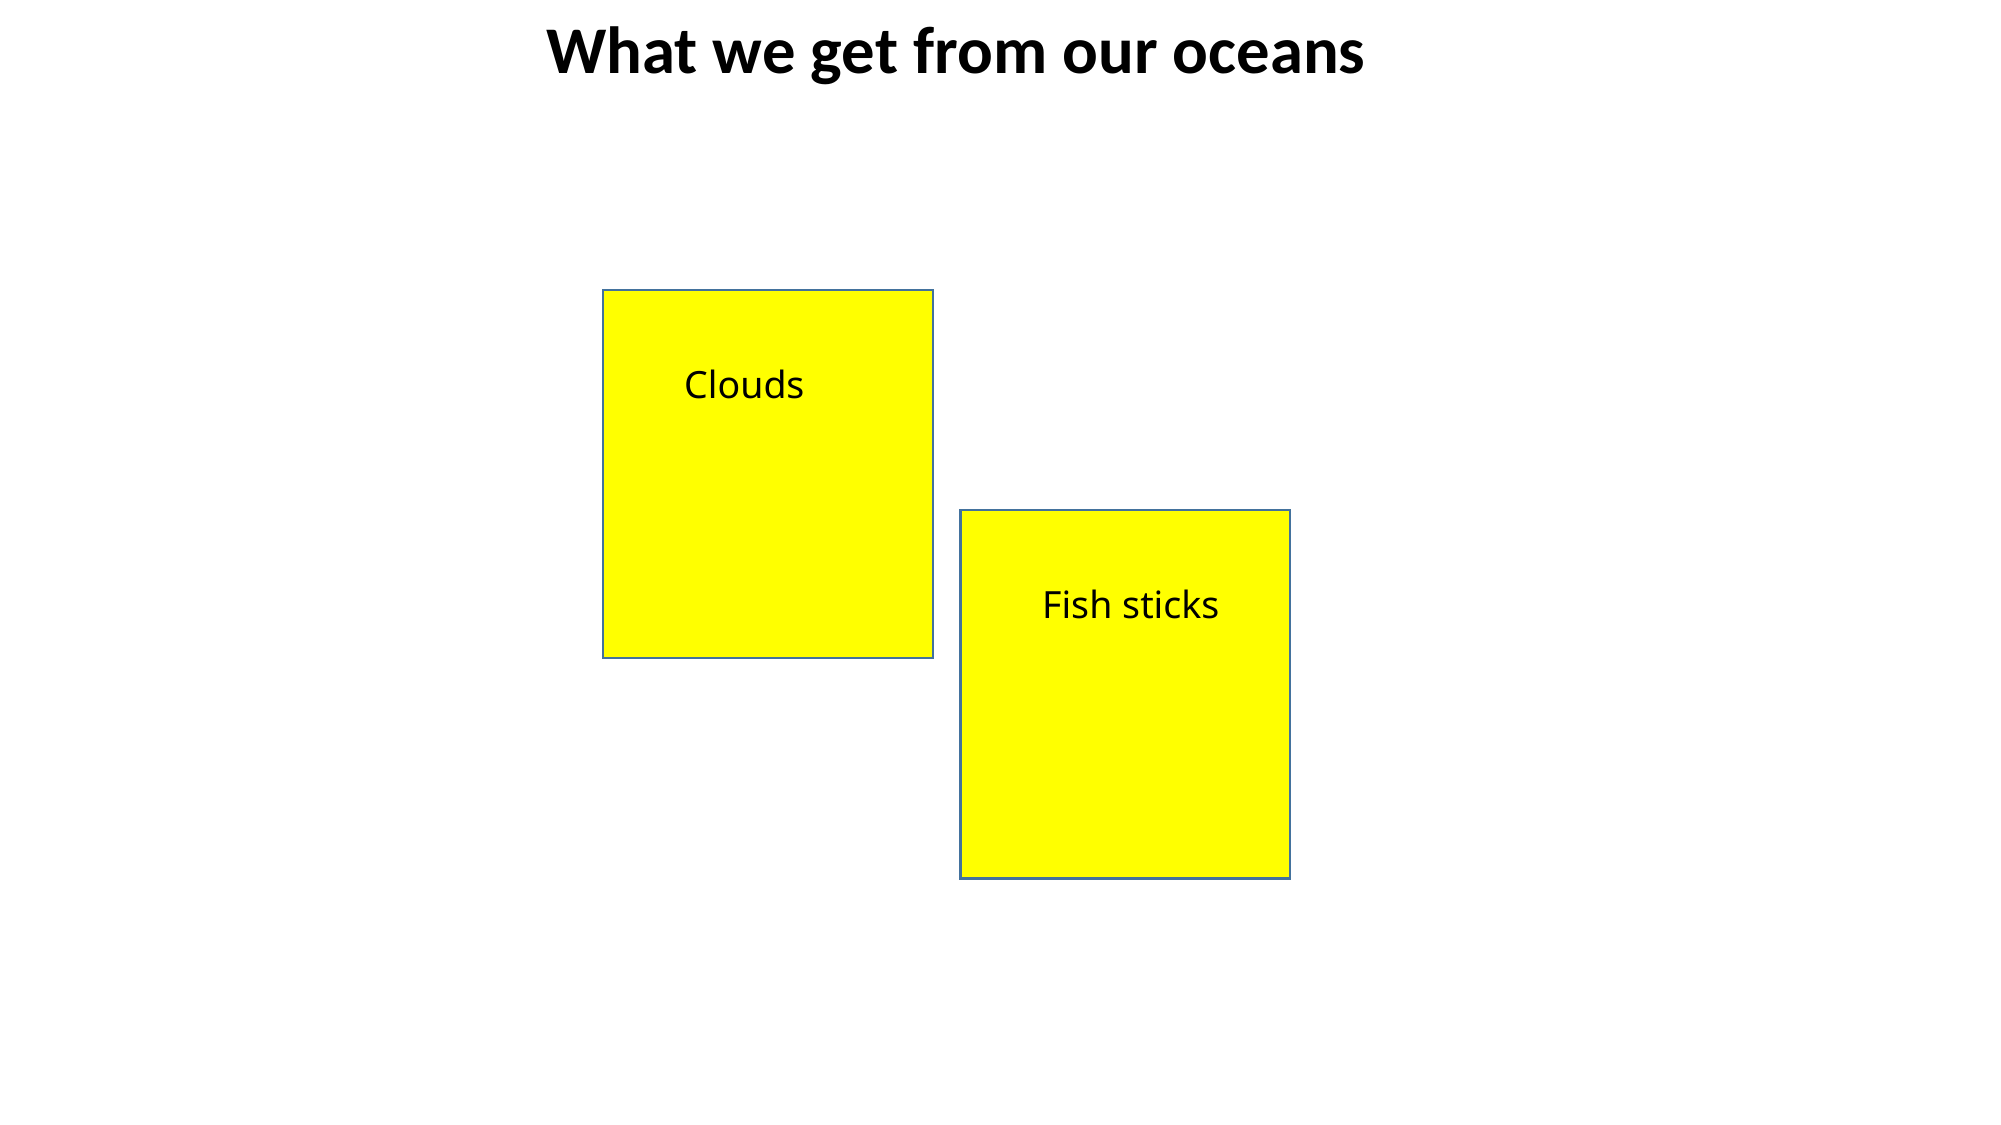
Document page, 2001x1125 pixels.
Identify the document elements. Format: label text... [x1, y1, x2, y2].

text_box What we get from our oceans [0, 0, 1957, 95]
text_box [602, 289, 937, 659]
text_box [960, 510, 1295, 879]
